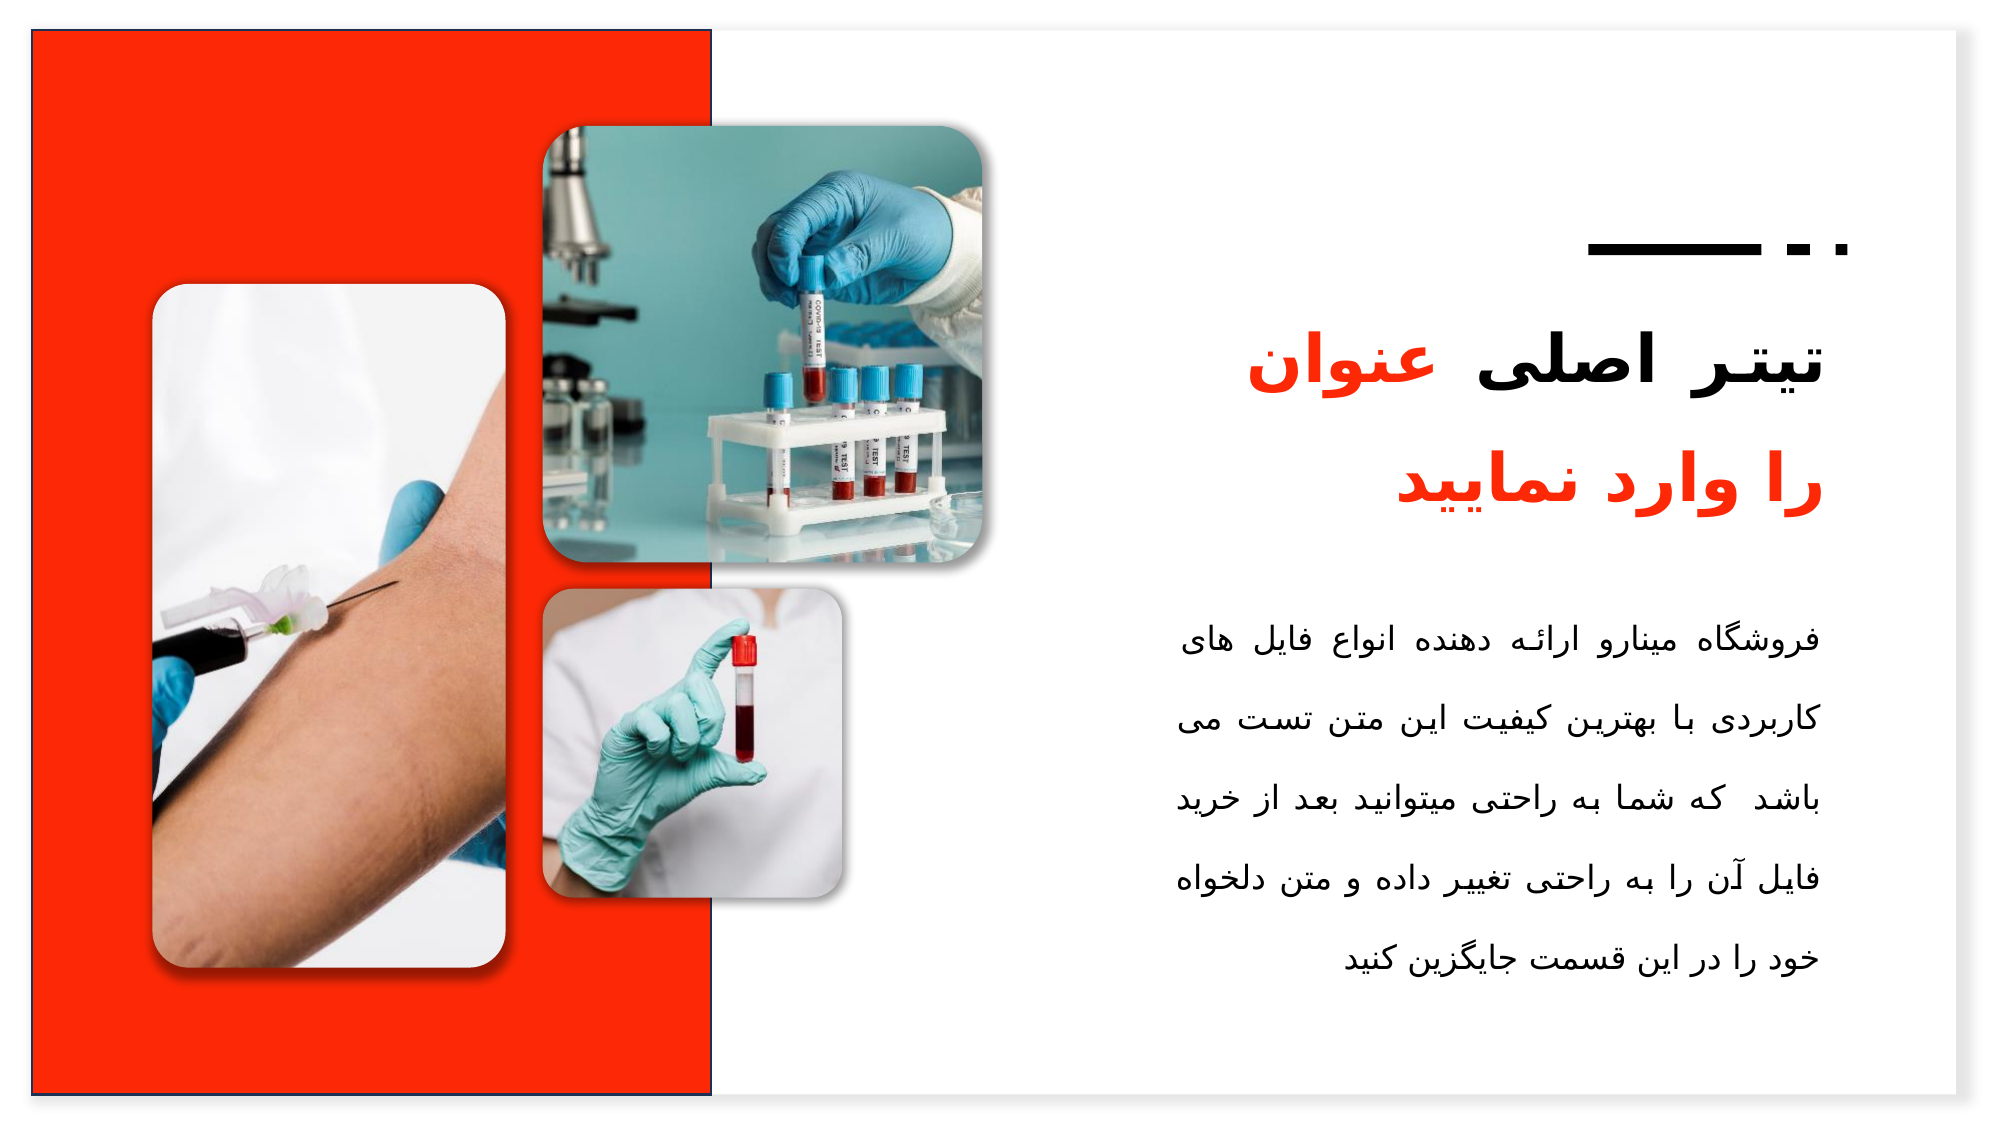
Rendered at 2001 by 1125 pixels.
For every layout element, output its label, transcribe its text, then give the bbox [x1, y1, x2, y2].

text_box فروشگاه مینارو ارائه دهنده انواع فایل های کاربردی با بهترین کیفیت این متن تست می باشد که شما به راحتی میتوانید بعد از خرید فایل آن را به راحتی تغییر داده و متن دلخواه خود را در این قسمت جایگزین کنید [1158, 569, 1836, 984]
picture [542, 125, 983, 563]
text_box تیتر اصلی عنوان را وارد نمایید [1219, 267, 1842, 523]
picture [152, 283, 506, 968]
picture [542, 588, 842, 898]
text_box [1588, 244, 1848, 256]
